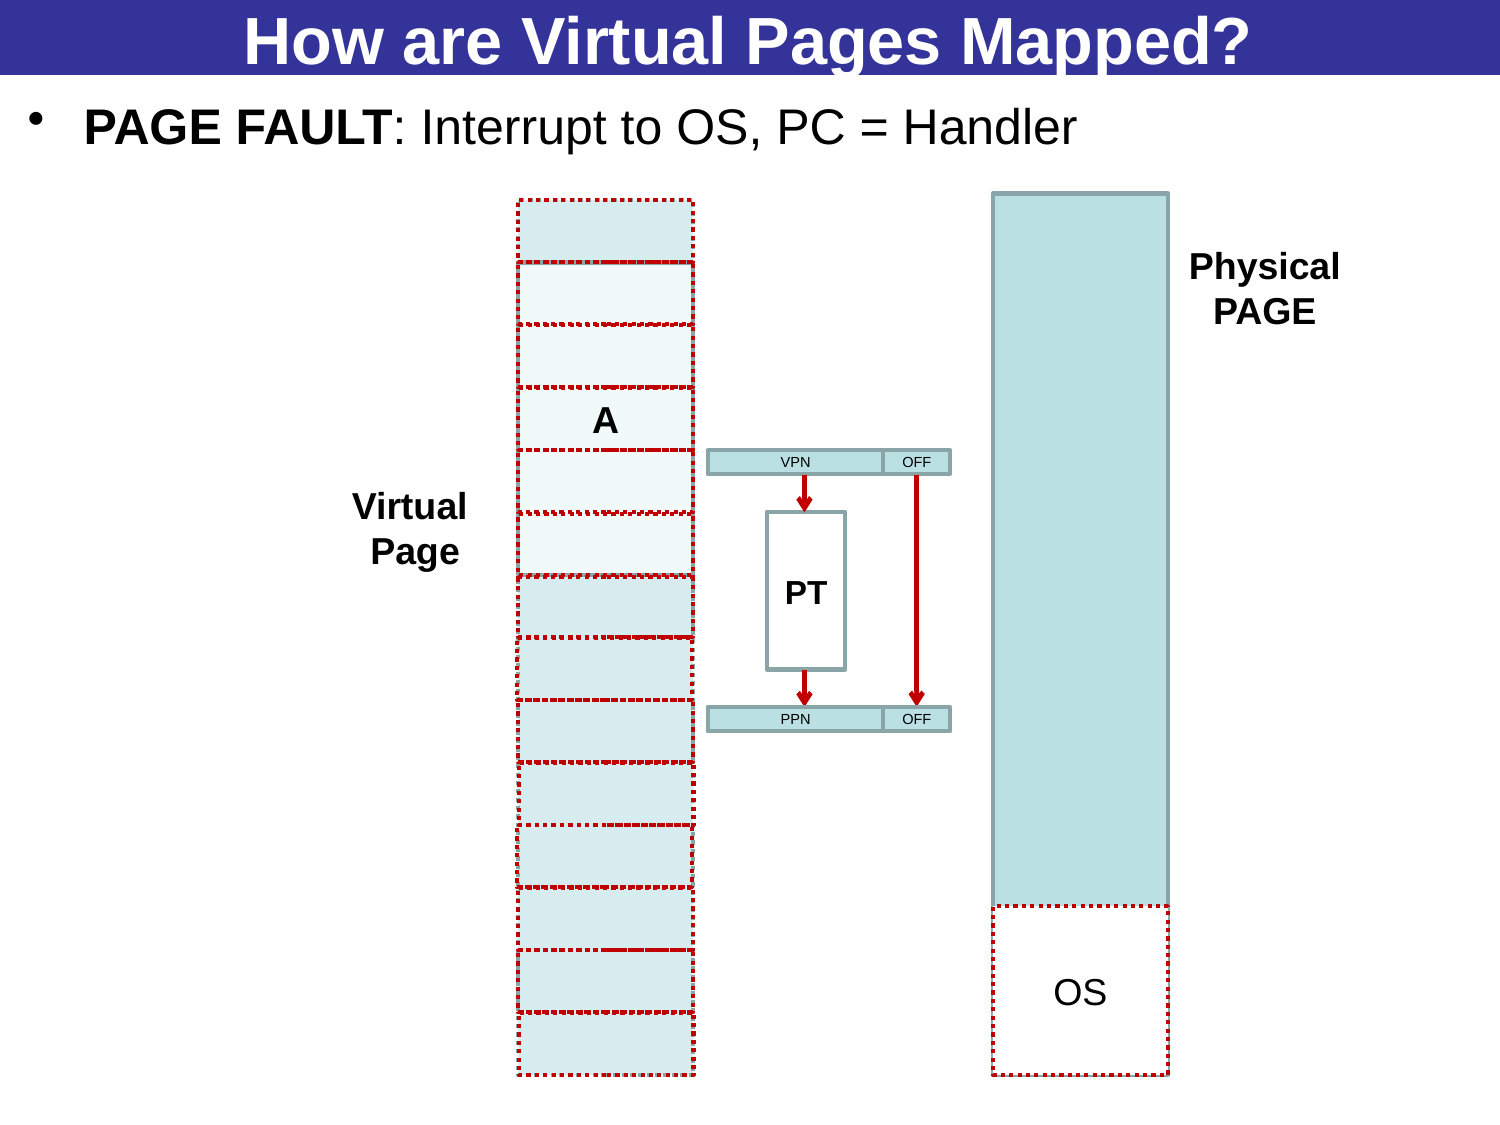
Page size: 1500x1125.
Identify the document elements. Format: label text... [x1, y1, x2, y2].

text_box [516, 385, 695, 452]
text_box [515, 635, 694, 702]
title How are Virtual Pages Mapped? [0, 0, 1500, 75]
text_box Virtual Page [337, 474, 494, 580]
text_box [991, 191, 1170, 907]
text_box [516, 448, 695, 514]
text_box [516, 698, 695, 764]
list PAGE FAULT: Interrupt to OS, PC = Handler [12, 87, 1488, 1088]
text_box [516, 260, 695, 326]
text_box Physical PAGE [1174, 234, 1356, 340]
text_box [516, 885, 695, 952]
text_box [516, 323, 695, 389]
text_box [707, 449, 951, 732]
text_box [516, 948, 695, 1014]
text_box [517, 760, 696, 827]
text_box [517, 1010, 696, 1077]
text_box [516, 573, 695, 639]
text_box [516, 198, 695, 264]
text_box [516, 512, 695, 574]
text_box [515, 823, 694, 889]
text_box OS [991, 904, 1170, 1077]
